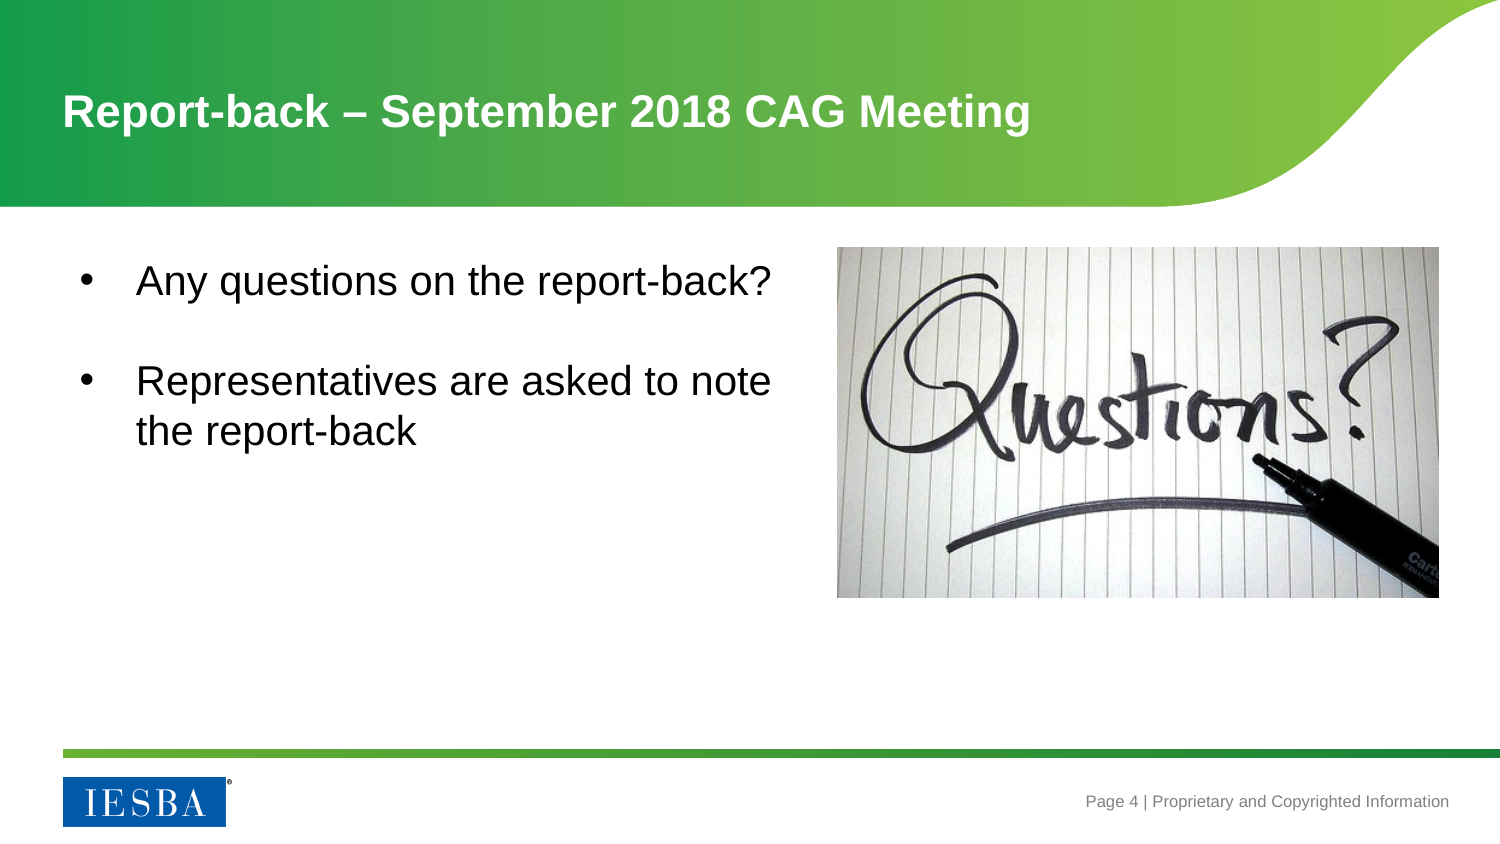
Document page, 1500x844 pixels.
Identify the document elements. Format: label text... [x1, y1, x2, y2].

picture [0, 0, 1500, 207]
title Report-back – September 2018 CAG Meeting [62, 46, 1300, 172]
text_box Any questions on the report-back? Representatives are asked to note the report-back [64, 246, 813, 462]
picture [837, 247, 1440, 599]
picture [63, 777, 232, 827]
